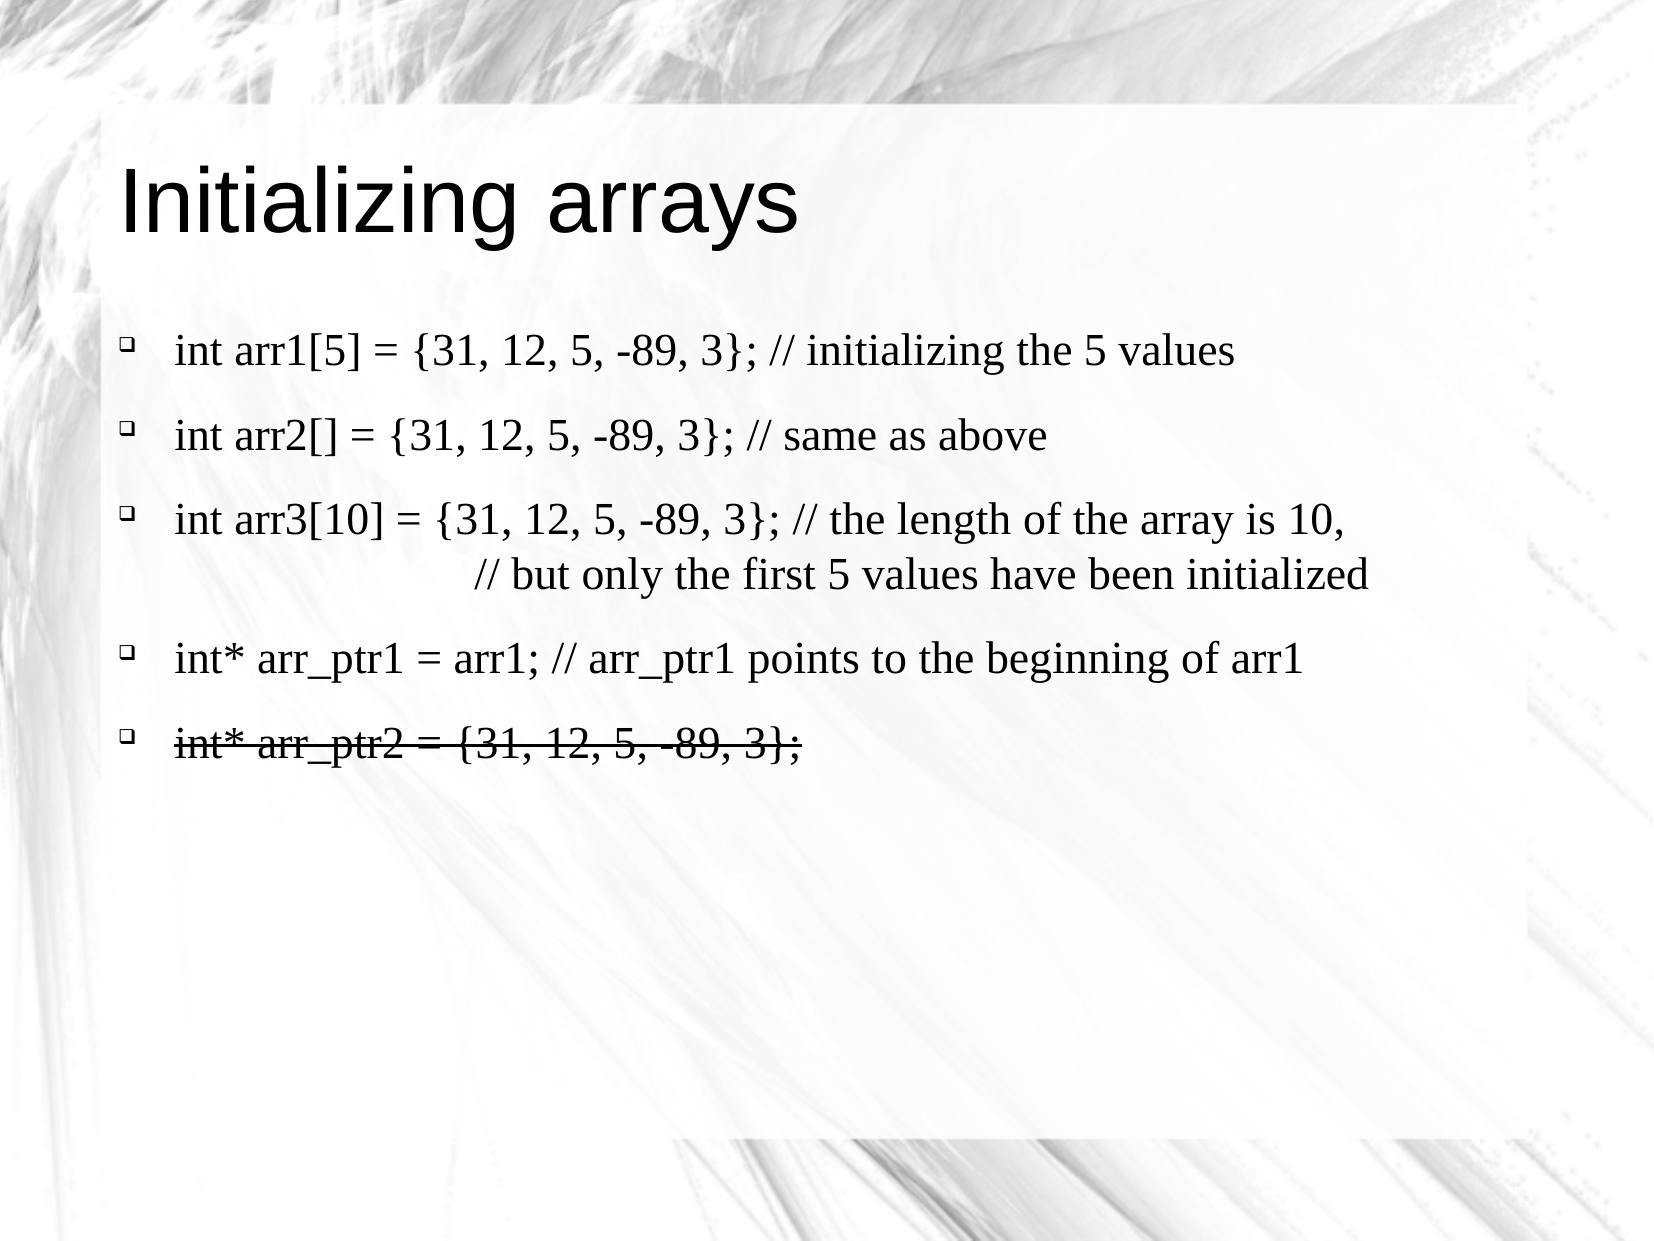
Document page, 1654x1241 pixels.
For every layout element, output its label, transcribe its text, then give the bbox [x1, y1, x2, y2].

picture [0, 0, 1654, 1241]
list int arr1[5] = {31, 12, 5, -89, 3}; // initializing the 5 values int arr2[] = {31, 12, 5, -89, 3}; // same as above int arr3[10] = {31, 12, 5, -89, 3}; // the length of the array is 10, // but only the first 5 values have been initialized int* arr_ptr1 = arr1; // arr_ptr1 points to the beginning of arr1 int* arr_ptr2 = {31, 12, 5, -89, 3}; [118, 319, 1571, 1109]
title Initializing arrays [118, 93, 1506, 299]
